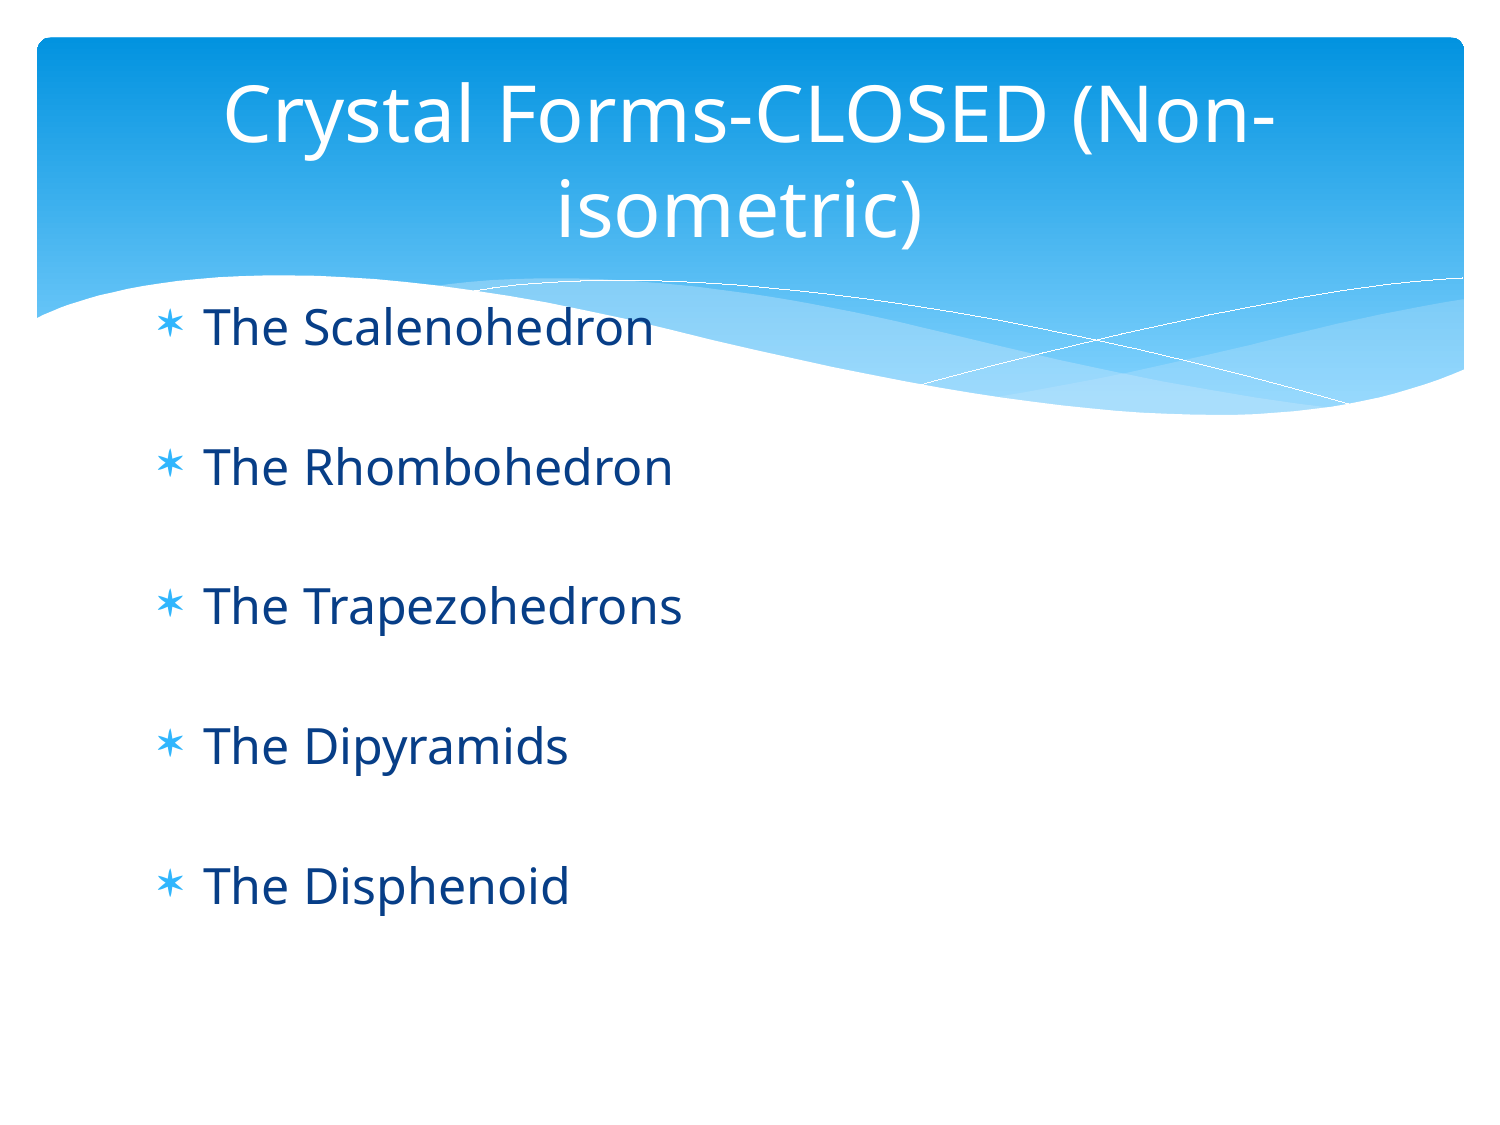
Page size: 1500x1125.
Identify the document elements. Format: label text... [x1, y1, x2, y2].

title Crystal Forms-CLOSED (Non-isometric) [75, 55, 1425, 261]
list The Scalenohedron The Rhombohedron The Trapezohedrons The Dipyramids The Disphenoid [143, 287, 1359, 1025]
